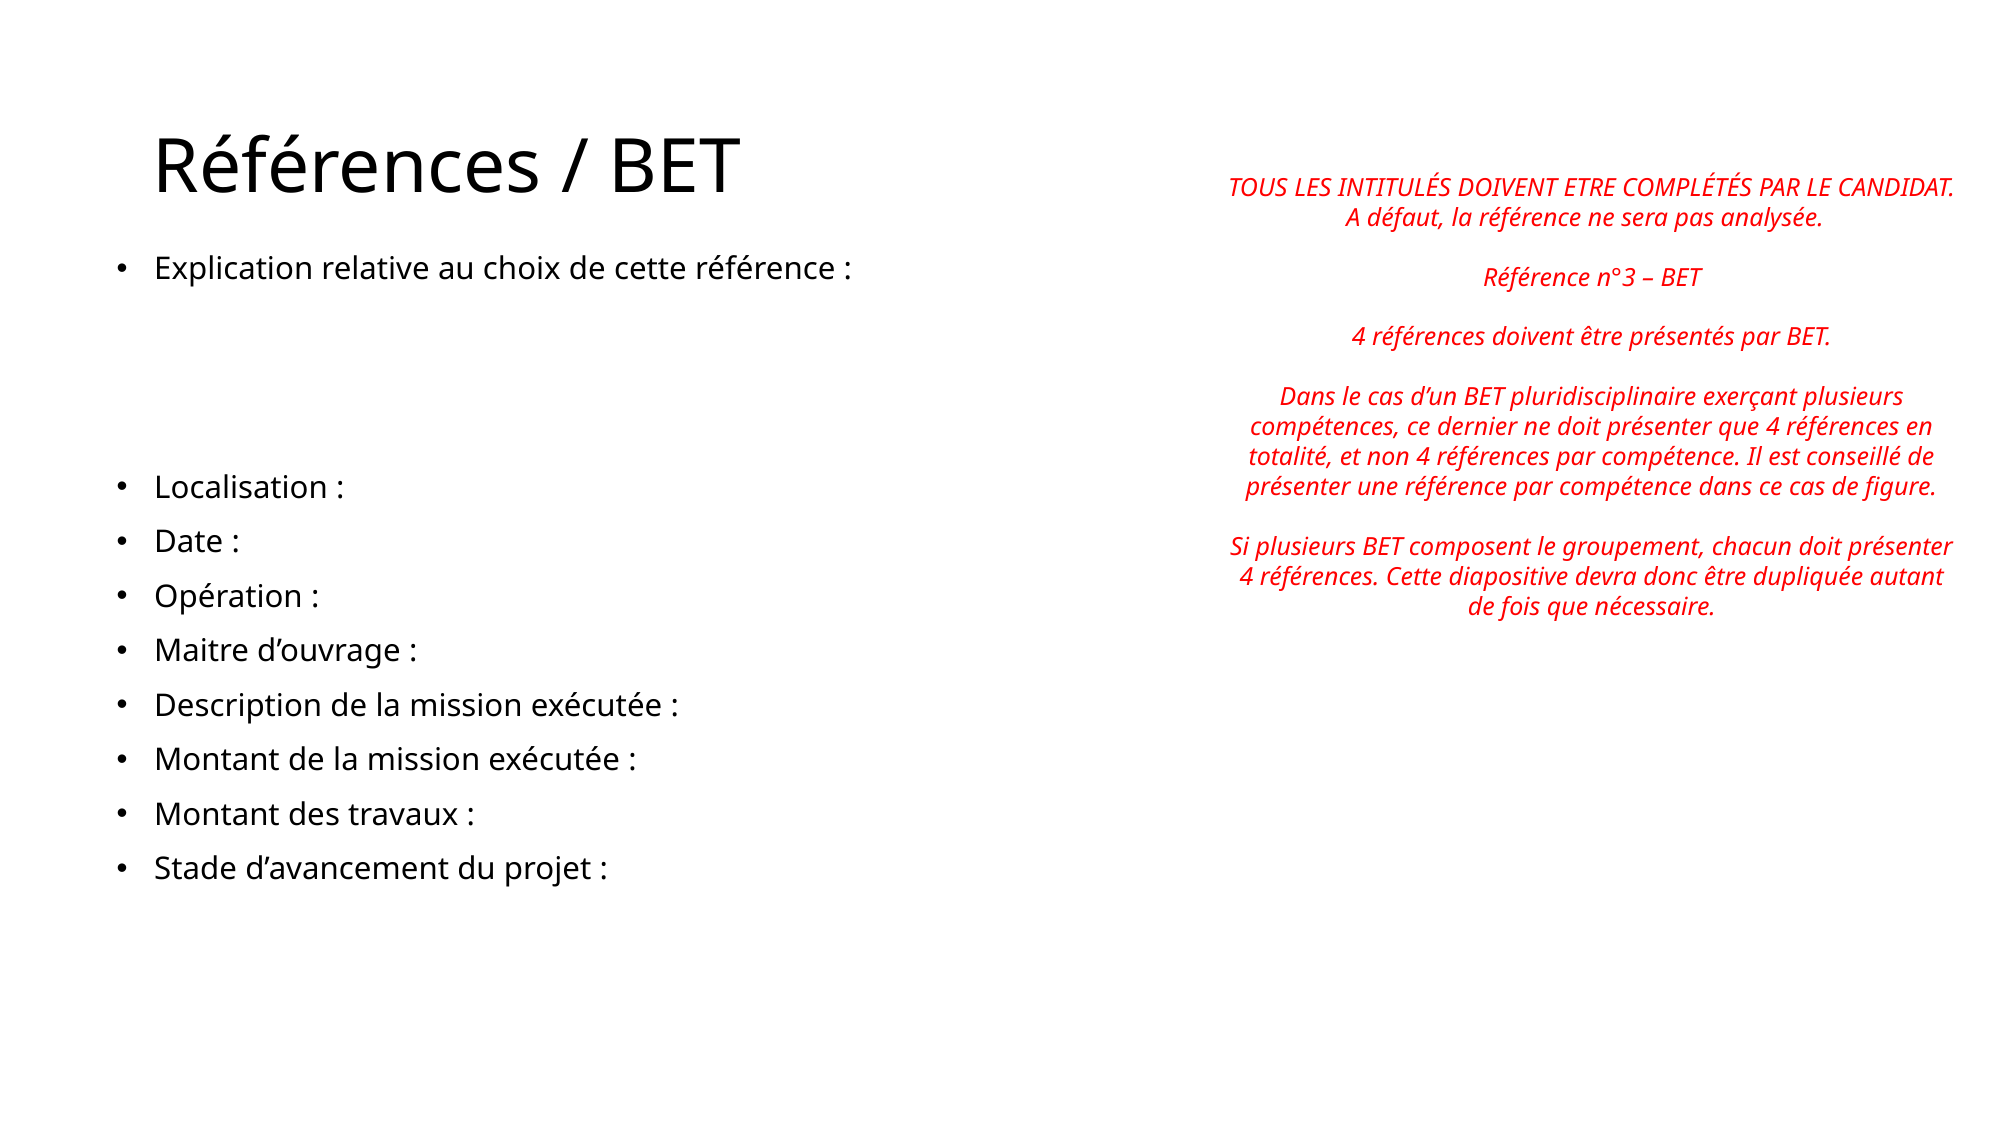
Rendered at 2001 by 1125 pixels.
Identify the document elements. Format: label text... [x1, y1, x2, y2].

title Références / BET [137, 59, 1863, 245]
text_box TOUS LES INTITULÉS DOIVENT ETRE COMPLÉTÉS PAR LE CANDIDAT. A défaut, la référence ne sera pas analysée. Référence n°3 – BET 4 références doivent être présentés par BET. Dans le cas d’un BET pluridisciplinaire exerçant plusieurs compétences, ce dernier ne doit présenter que 4 références en totalité, et non 4 références par compétence. Il est conseillé de présenter une référence par compétence dans ce cas de figure. Si plusieurs BET composent le groupement, chacun doit présenter 4 références. Cette diapositive devra donc être dupliquée autant de fois que nécessaire. [1208, 163, 1976, 628]
list Explication relative au choix de cette référence : Localisation : Date : Opération : Maitre d’ouvrage : Description de la mission exécutée : Montant de la mission exécutée : Montant des travaux : Stade d’avancement du projet : [101, 245, 1827, 972]
